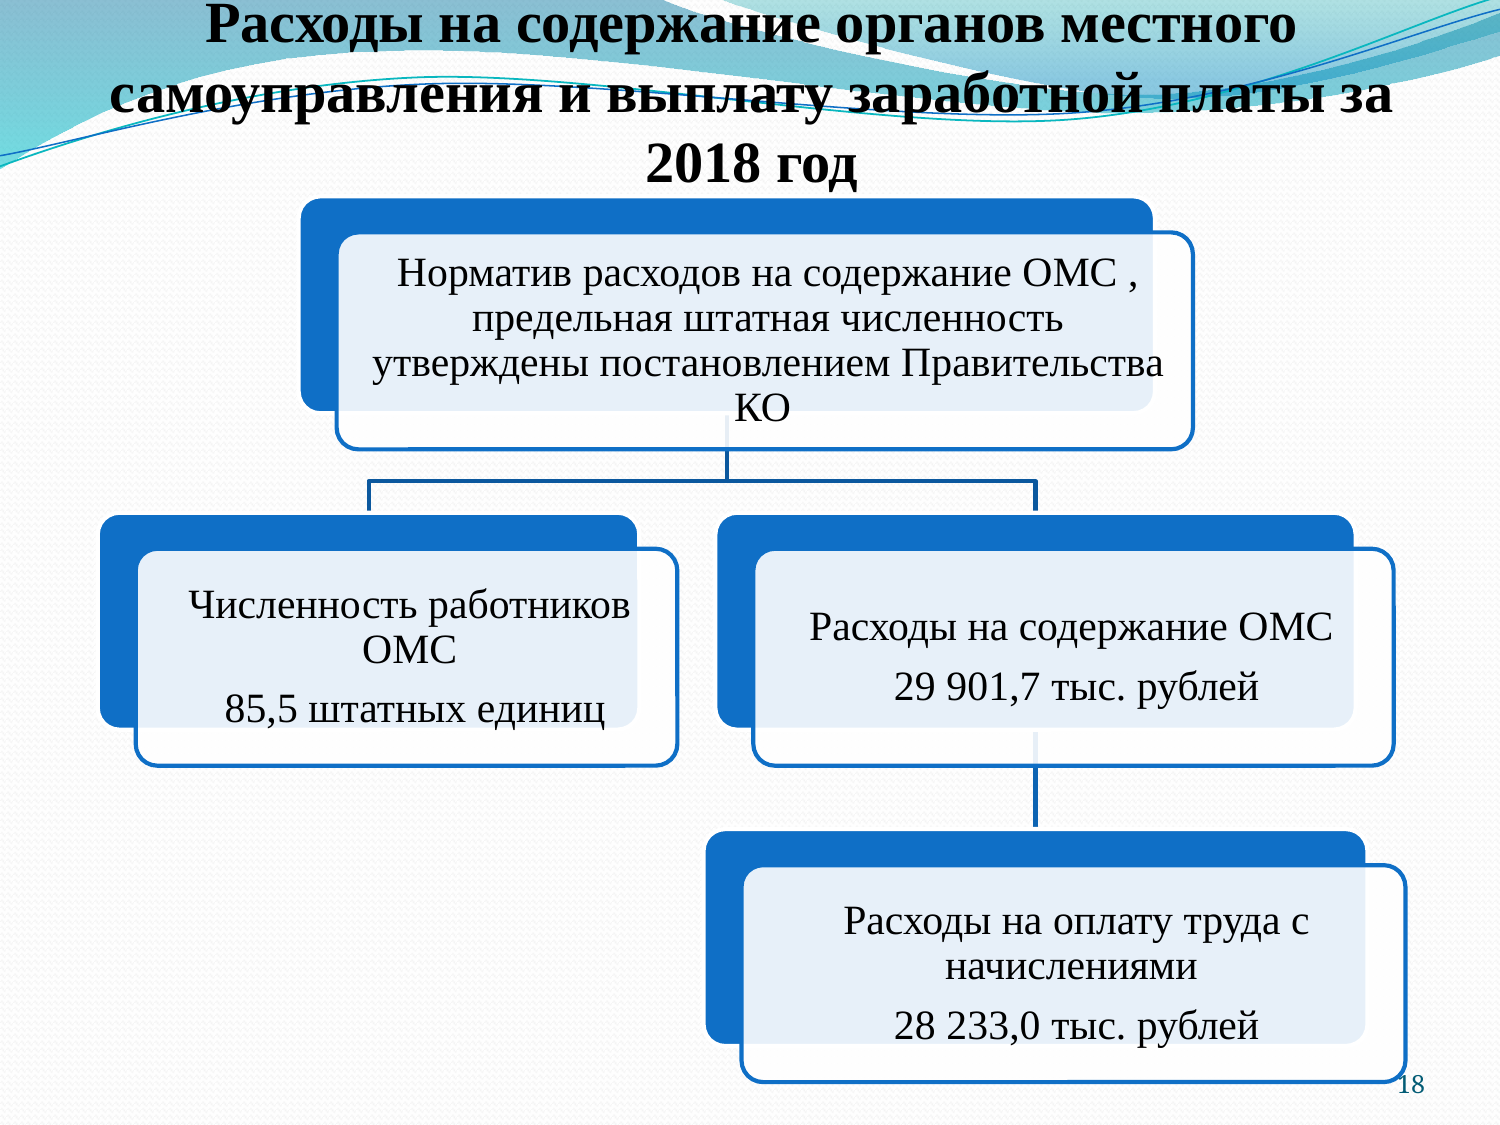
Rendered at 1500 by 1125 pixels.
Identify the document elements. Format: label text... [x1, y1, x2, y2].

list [76, 195, 1427, 1083]
slide_number 18 [1299, 1093, 1425, 1103]
title Расходы на содержание органов местного самоуправления и выплату заработной платы за 2018 год [76, 0, 1427, 195]
